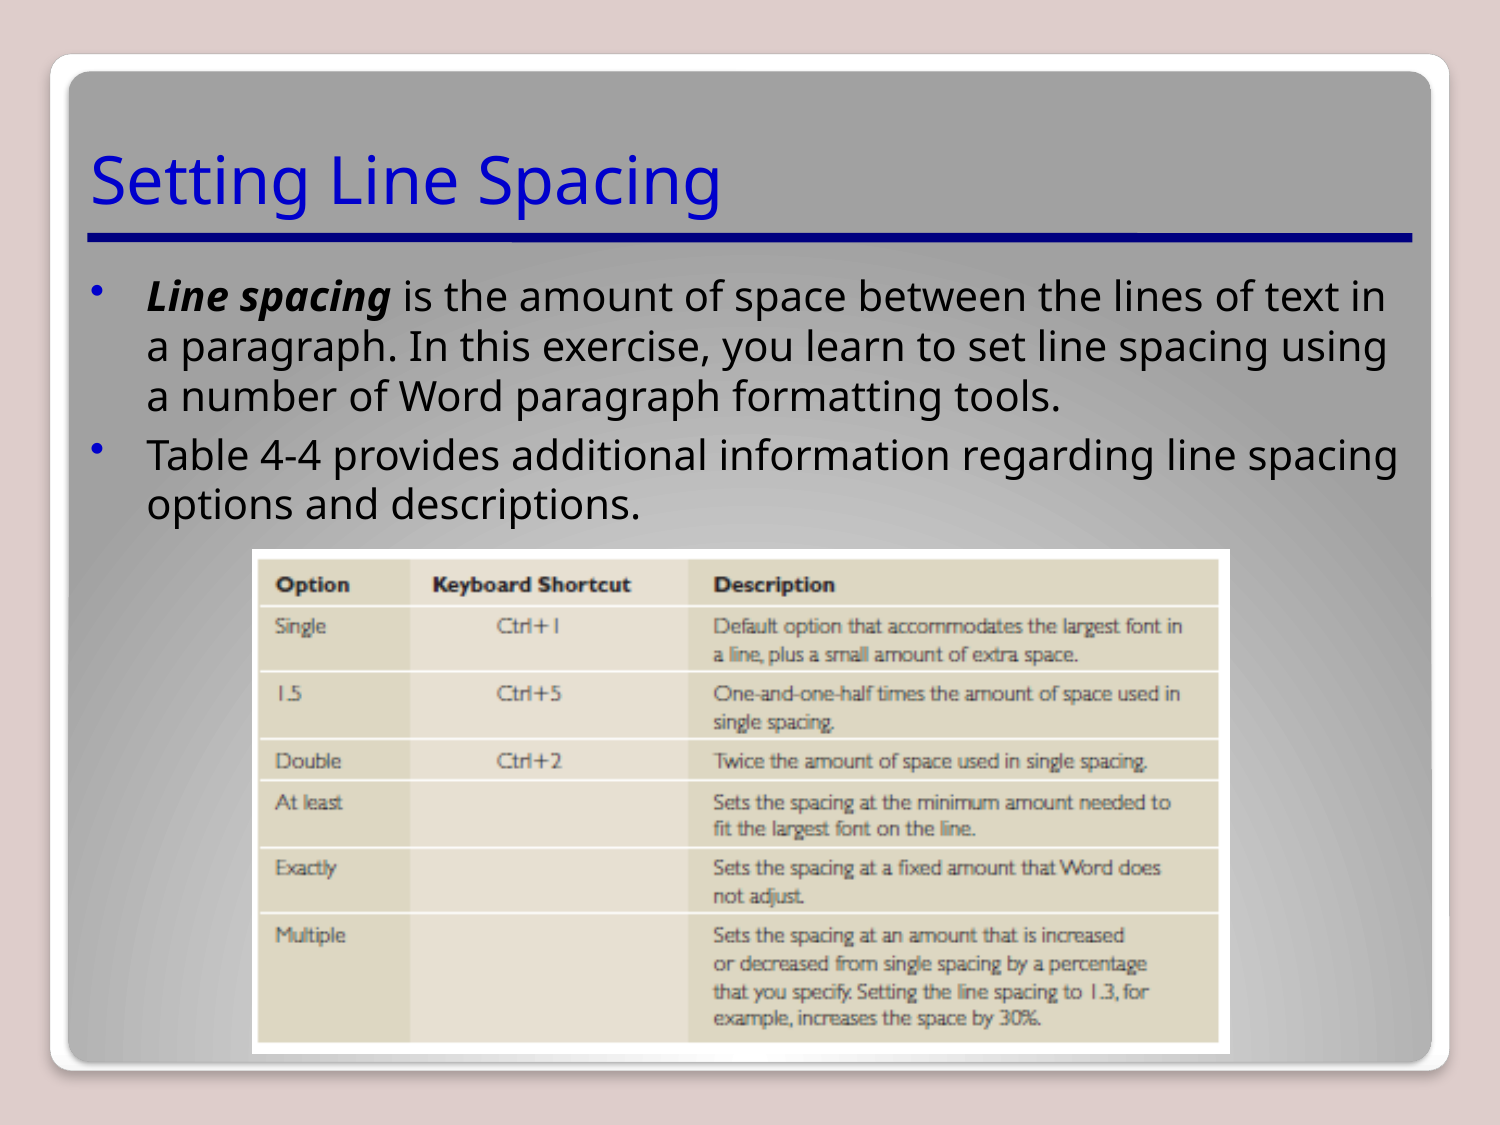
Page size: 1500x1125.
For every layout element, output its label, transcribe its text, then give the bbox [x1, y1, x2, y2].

list Line spacing is the amount of space between the lines of text in a paragraph. In this exercise, you learn to set line spacing using a number of Word paragraph formatting tools. Table 4-4 provides additional information regarding line spacing options and descriptions. [75, 262, 1425, 1063]
title Setting Line Spacing [74, 74, 1426, 226]
picture [252, 549, 1230, 1054]
